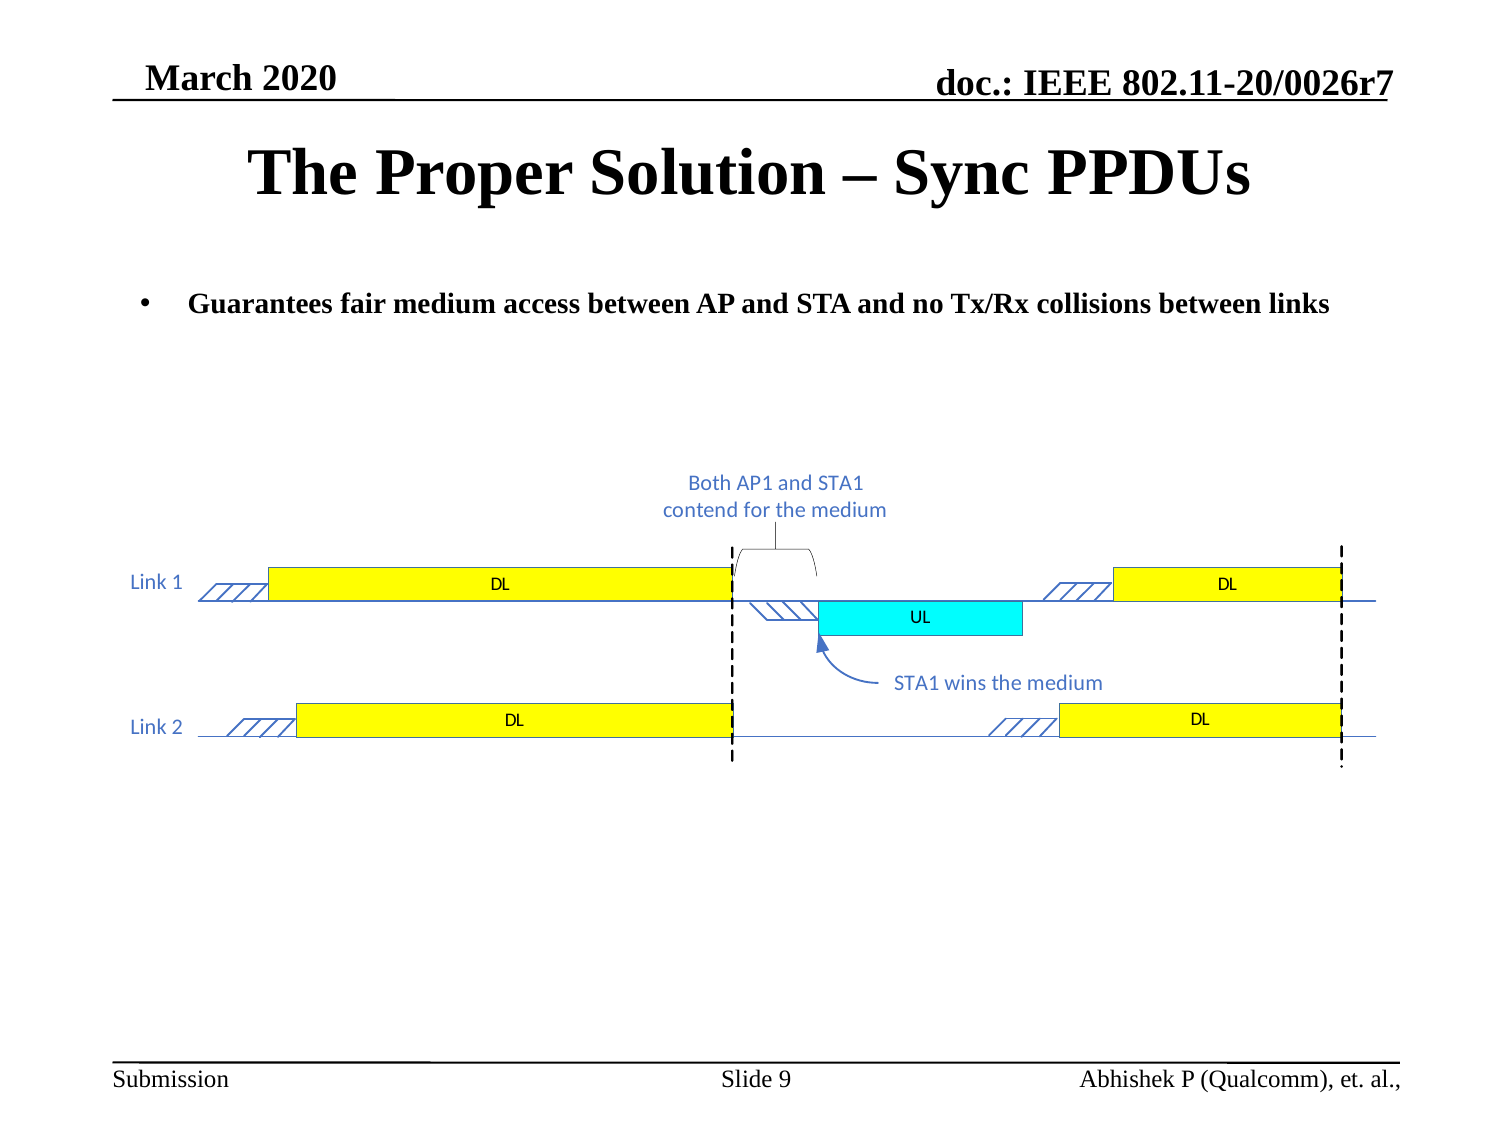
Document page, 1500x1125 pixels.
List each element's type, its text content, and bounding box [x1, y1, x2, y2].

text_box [78, 433, 1413, 804]
footer Abhishek P (Qualcomm), et. al., [949, 1061, 1402, 1125]
title The Proper Solution – Sync PPDUs [112, 112, 1388, 224]
text_box Guarantees fair medium access between AP and STA and no Tx/Rx collisions between links [124, 276, 1353, 361]
slide_number Slide 9 [712, 1061, 801, 1125]
